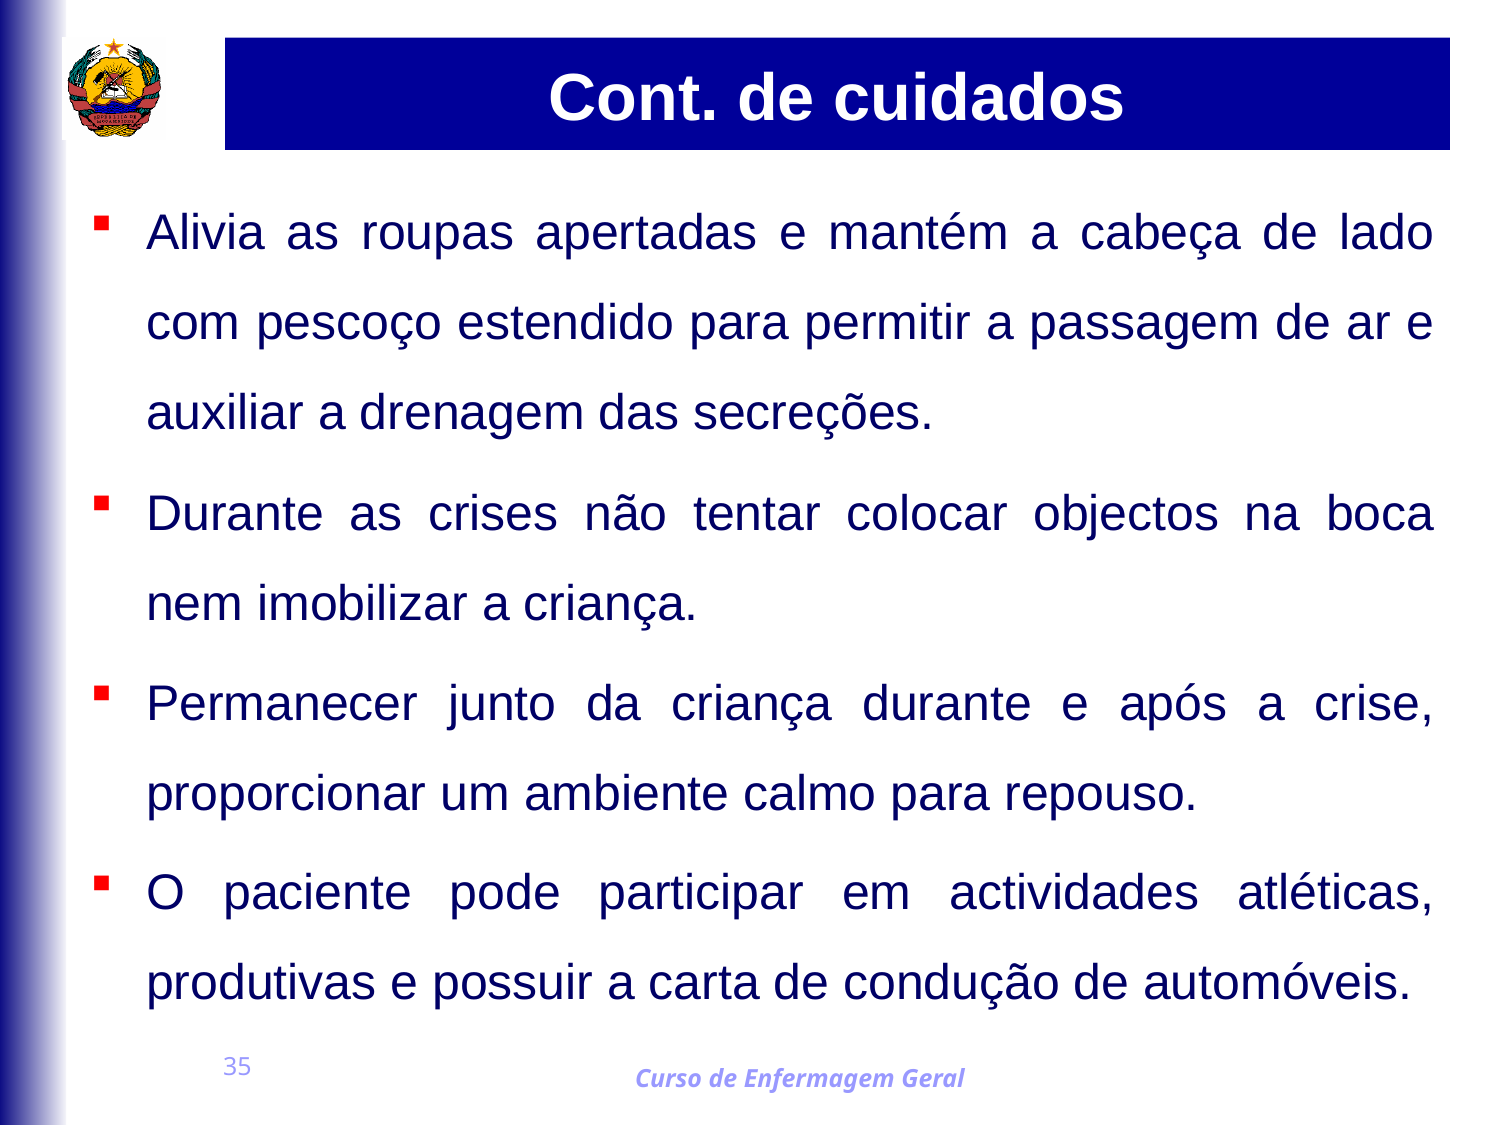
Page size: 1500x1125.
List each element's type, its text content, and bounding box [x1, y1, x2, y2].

title Cont. de cuidados [224, 37, 1451, 151]
list Alivia as roupas apertadas e mantém a cabeça de lado com pescoço estendido para permitir a passagem de ar e auxiliar a drenagem das secreções. Durante as crises não tentar colocar objectos na boca nem imobilizar a criança. Permanecer junto da criança durante e após a crise, proporcionar um ambiente calmo para repouso. O paciente pode participar em actividades atléticas, produtivas e possuir a carta de condução de automóveis. [74, 162, 1451, 1026]
slide_number 35 [62, 1037, 413, 1098]
footer Curso de Enfermagem Geral [499, 1049, 1101, 1101]
